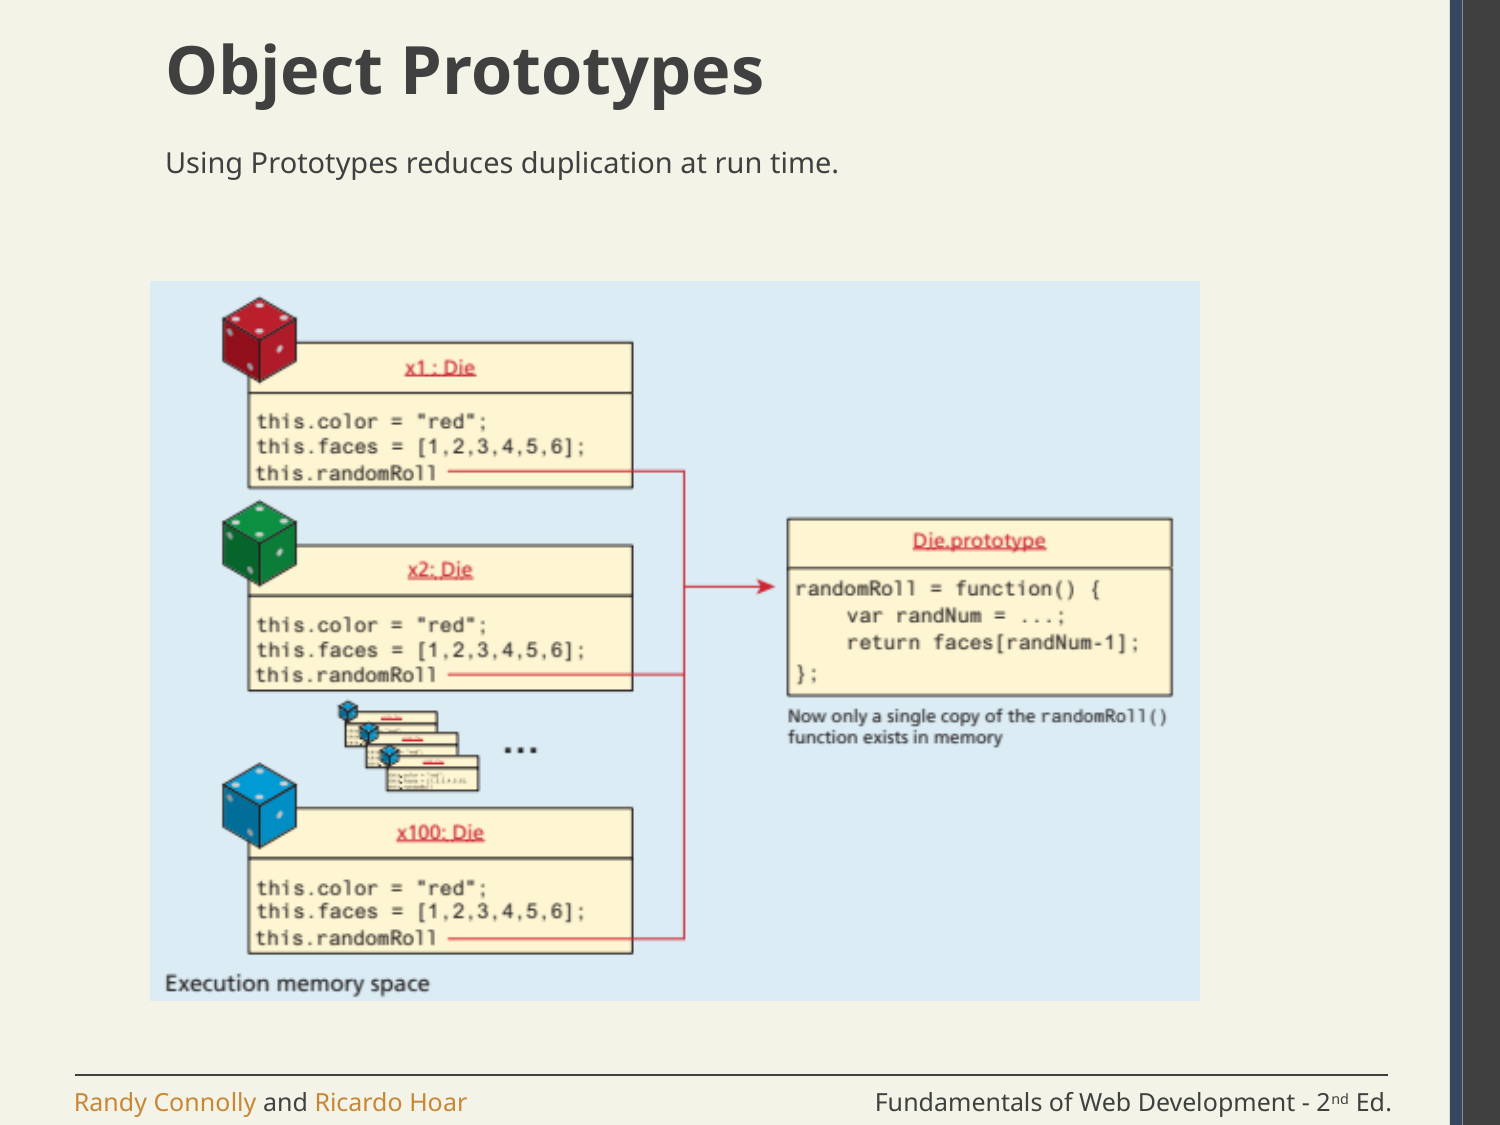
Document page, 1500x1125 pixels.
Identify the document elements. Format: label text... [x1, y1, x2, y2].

list Using Prototypes reduces duplication at run time. [150, 137, 1200, 188]
title Object Prototypes [150, 20, 1425, 188]
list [149, 269, 1201, 1013]
